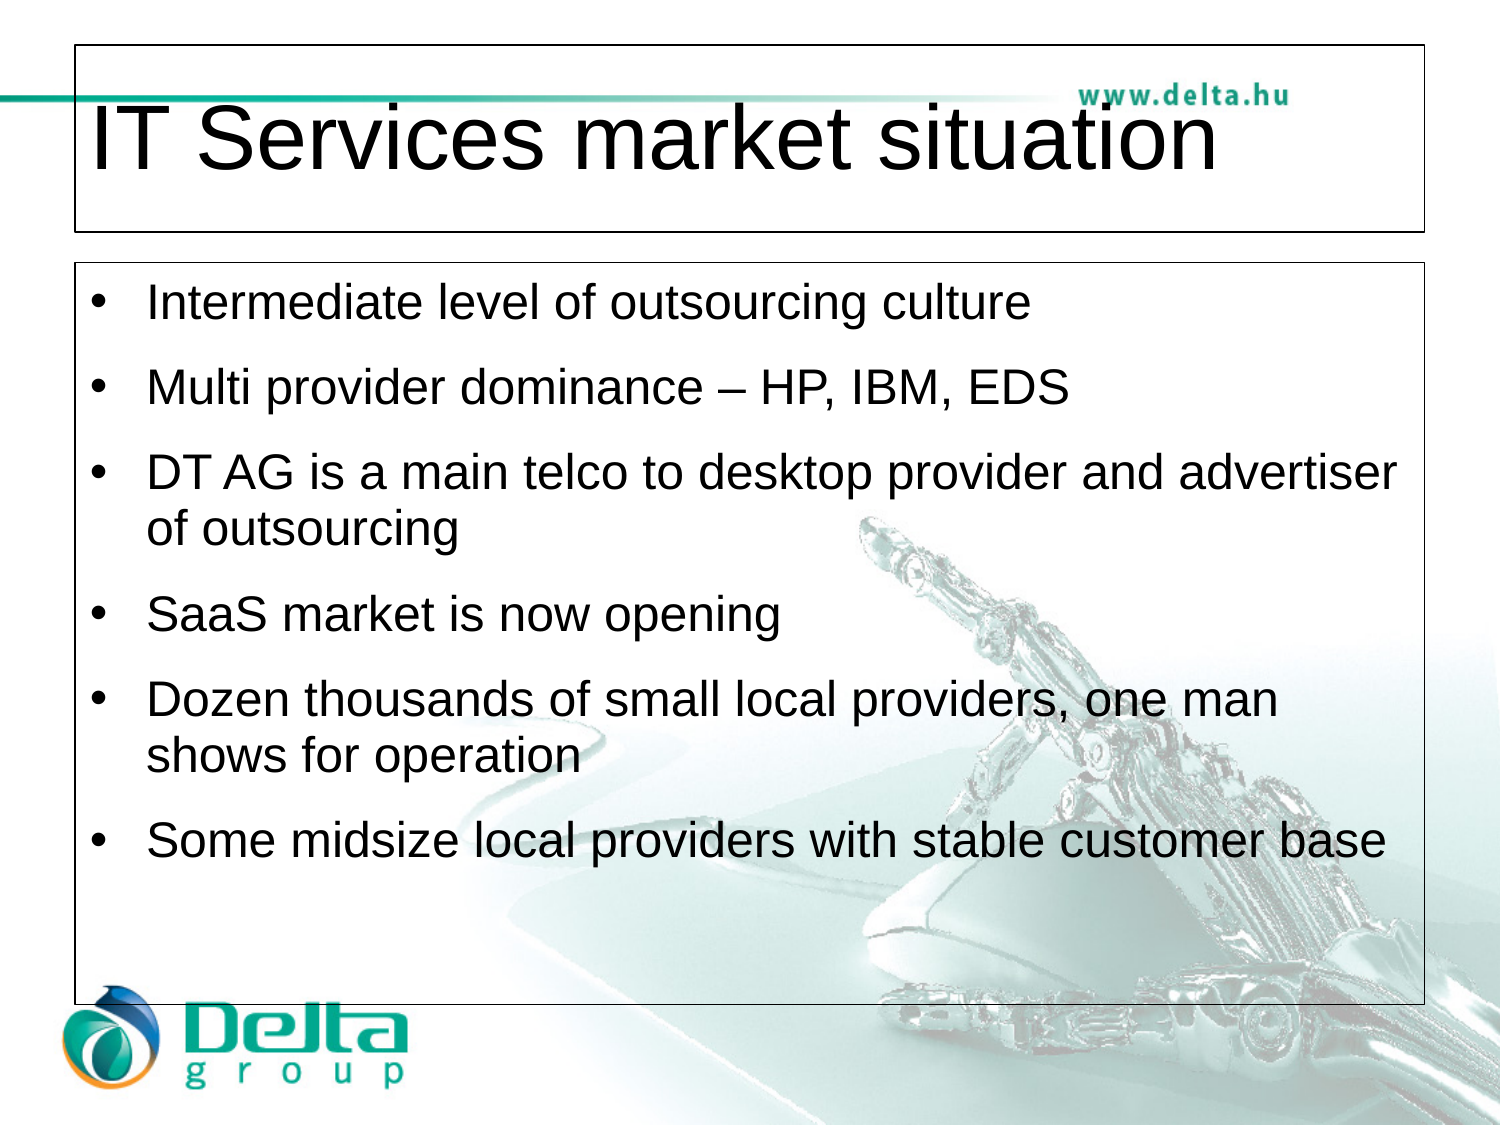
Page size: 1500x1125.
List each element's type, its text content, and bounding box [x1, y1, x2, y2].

picture [0, 0, 1500, 1125]
title IT Services market situation [74, 44, 1425, 233]
list Intermediate level of outsourcing culture Multi provider dominance – HP, IBM, EDS DT AG is a main telco to desktop provider and advertiser of outsourcing SaaS market is now opening Dozen thousands of small local providers, one man shows for operation Some midsize local providers with stable customer base [74, 262, 1425, 1005]
